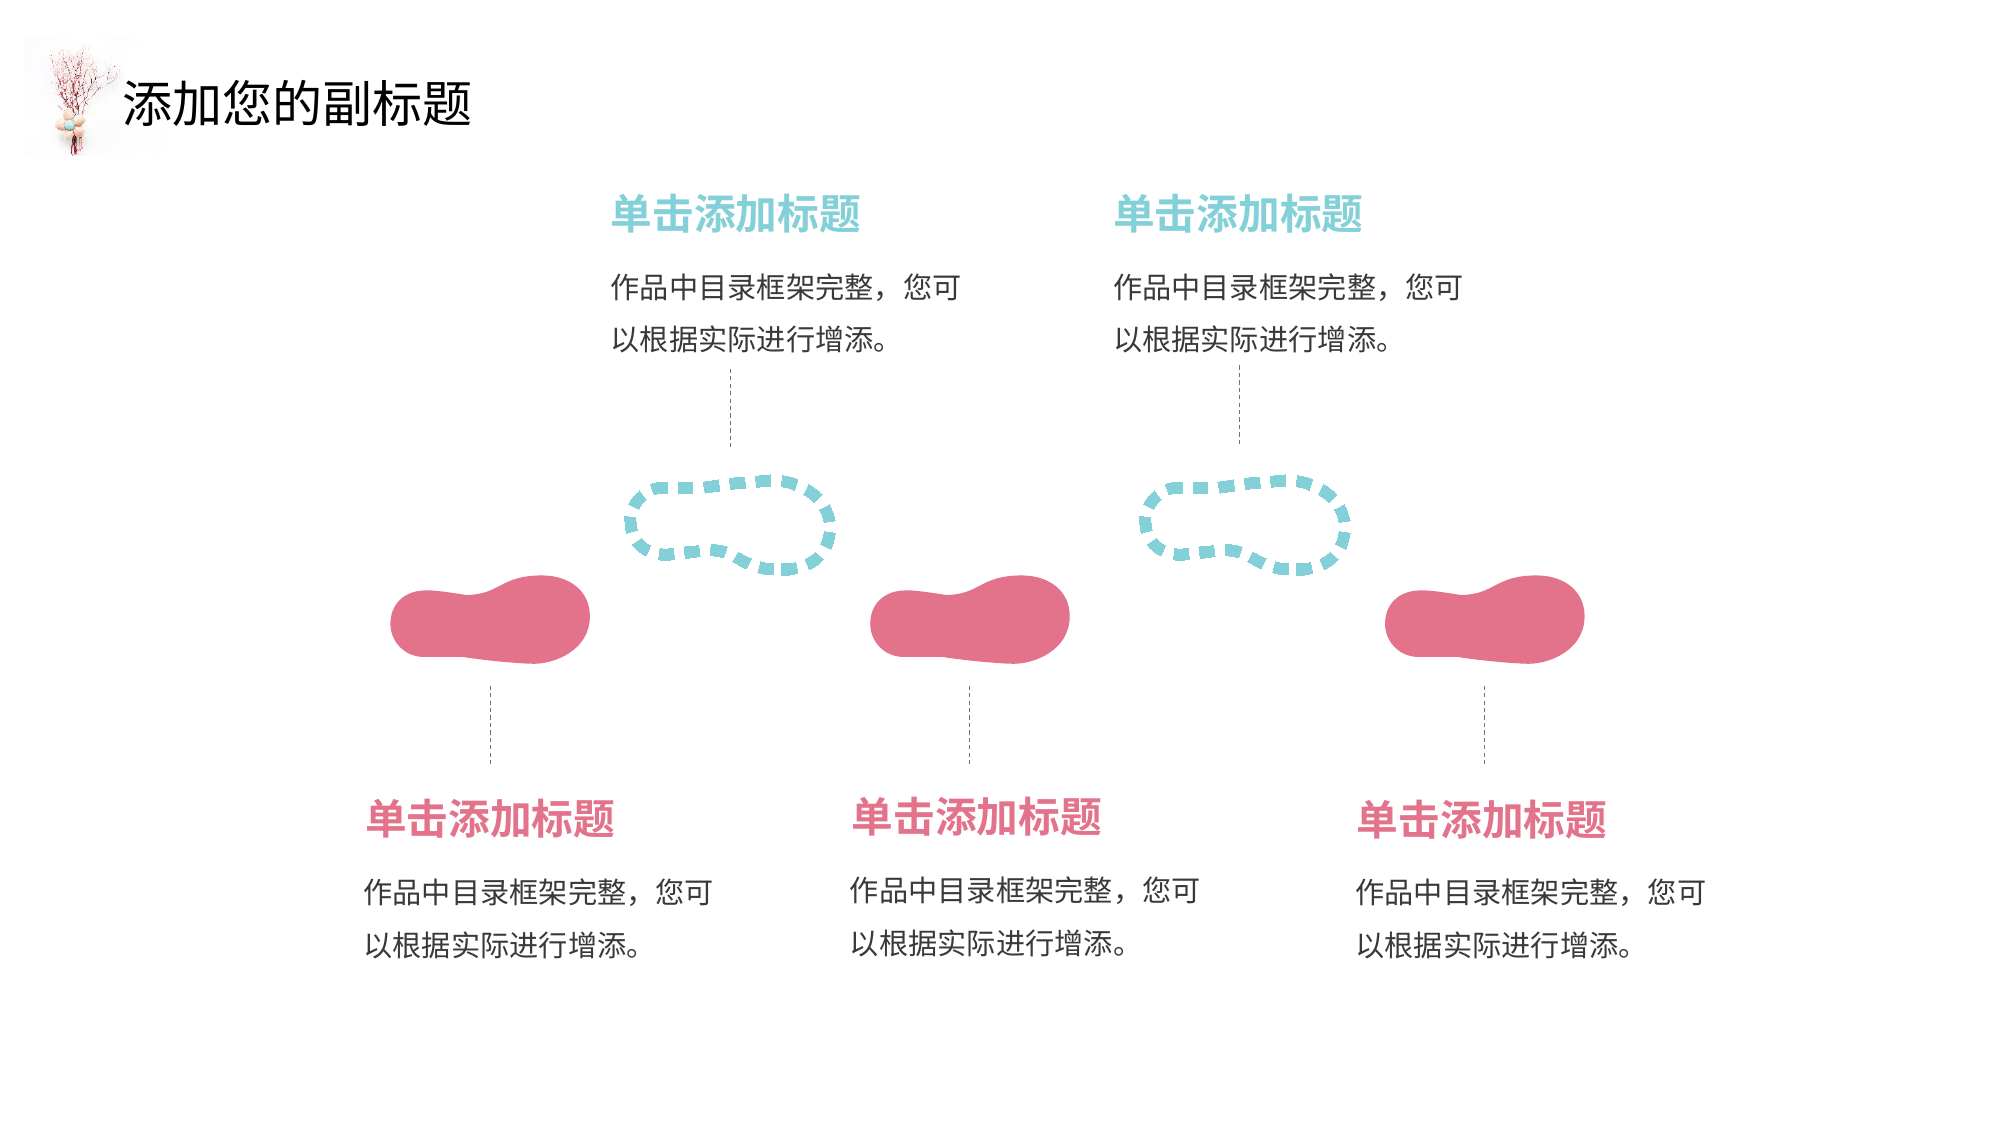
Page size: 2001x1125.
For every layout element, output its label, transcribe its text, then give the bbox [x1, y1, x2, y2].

text_box [820, 531, 836, 550]
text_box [24, 37, 547, 156]
text_box 作品中目录框架完整，您可以根据实际进行增添。 [835, 847, 1225, 968]
text_box 单击添加标题 [835, 783, 1119, 849]
text_box 单击添加标题 [1340, 786, 1624, 851]
text_box 作品中目录框架完整，您可以根据实际进行增添。 [595, 244, 986, 364]
text_box [781, 562, 798, 576]
text_box [1270, 474, 1286, 488]
text_box [803, 484, 823, 503]
text_box 作品中目录框架完整，您可以根据实际进行增添。 [1340, 849, 1730, 970]
text_box [1296, 475, 1313, 491]
text_box [755, 474, 771, 488]
text_box [1193, 482, 1208, 494]
text_box 单击添加标题 [1098, 180, 1382, 246]
text_box [781, 475, 798, 491]
text_box 单击添加标题 [595, 180, 879, 246]
text_box [624, 516, 638, 534]
text_box [658, 548, 675, 561]
text_box [1334, 504, 1351, 523]
text_box [1173, 548, 1190, 561]
text_box [1165, 482, 1183, 495]
text_box [732, 552, 752, 569]
text_box [805, 552, 824, 570]
text_box [650, 482, 668, 495]
text_box [757, 561, 774, 575]
text_box [729, 477, 746, 490]
text_box [628, 490, 647, 510]
text_box [1217, 479, 1235, 494]
text_box [684, 545, 701, 559]
text_box [1296, 562, 1313, 576]
text_box [710, 544, 728, 558]
text_box [703, 479, 720, 494]
text_box [1198, 545, 1216, 559]
text_box 作品中目录框架完整，您可以根据实际进行增添。 [348, 849, 738, 970]
text_box [1272, 561, 1289, 575]
text_box [1244, 477, 1261, 490]
text_box [1318, 484, 1337, 503]
text_box [632, 538, 651, 556]
text_box [1139, 516, 1153, 534]
text_box [390, 575, 590, 664]
text_box [1143, 490, 1162, 510]
text_box [1335, 531, 1351, 550]
text_box [678, 482, 693, 494]
text_box [870, 575, 1070, 664]
text_box [1320, 552, 1339, 570]
text_box [1247, 552, 1267, 569]
text_box 单击添加标题 [348, 785, 632, 851]
text_box [819, 504, 836, 523]
text_box [1385, 575, 1585, 664]
text_box [1225, 544, 1243, 558]
text_box [1147, 538, 1166, 556]
text_box 作品中目录框架完整，您可以根据实际进行增添。 [1098, 244, 1488, 364]
